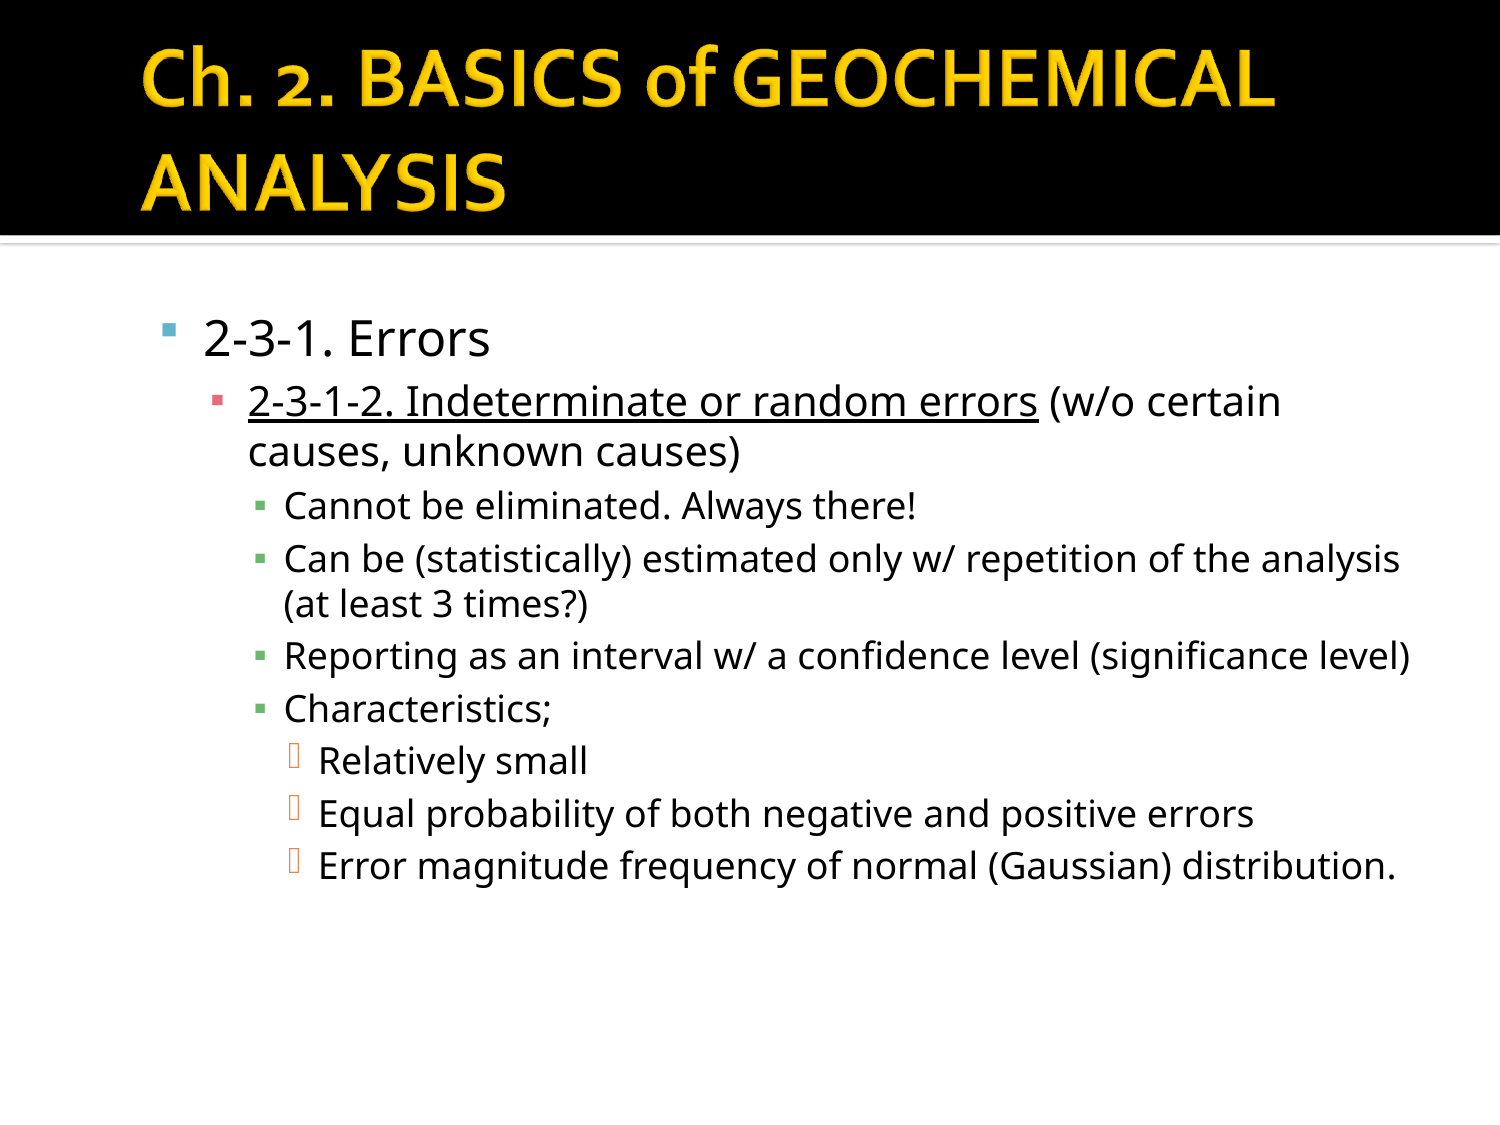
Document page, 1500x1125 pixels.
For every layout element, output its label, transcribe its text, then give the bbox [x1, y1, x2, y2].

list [88, 0, 1424, 237]
list 2-3-1. Errors 2-3-1-2. Indeterminate or random errors (w/o certain causes, unknown causes) Cannot be eliminated. Always there! Can be (statistically) estimated only w/ repetition of the analysis (at least 3 times?) Reporting as an interval w/ a confidence level (significance level) Characteristics; Relatively small Equal probability of both negative and positive errors Error magnitude frequency of normal (Gaussian) distribution. [75, 291, 1447, 1050]
